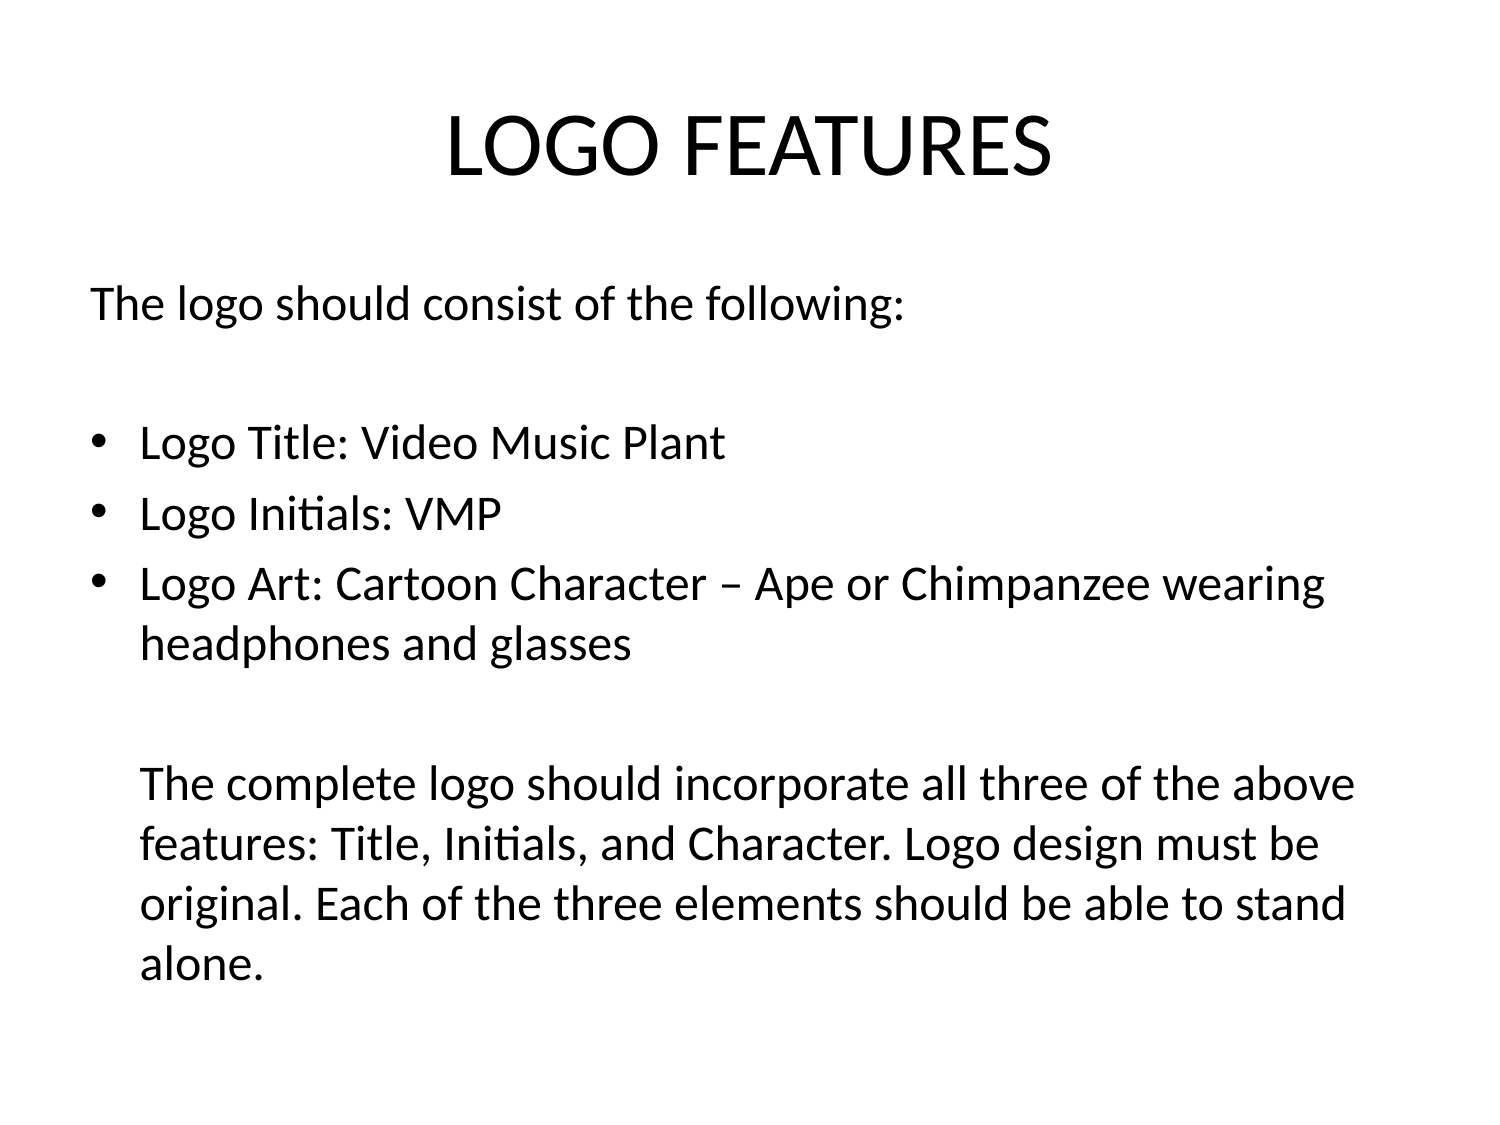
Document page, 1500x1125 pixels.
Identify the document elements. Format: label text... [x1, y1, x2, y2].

title LOGO FEATURES [75, 45, 1425, 233]
list The logo should consist of the following: Logo Title: Video Music Plant Logo Initials: VMP Logo Art: Cartoon Character – Ape or Chimpanzee wearing headphones and glasses The complete logo should incorporate all three of the above features: Title, Initials, and Character. Logo design must be original. Each of the three elements should be able to stand alone. [75, 262, 1425, 1005]
